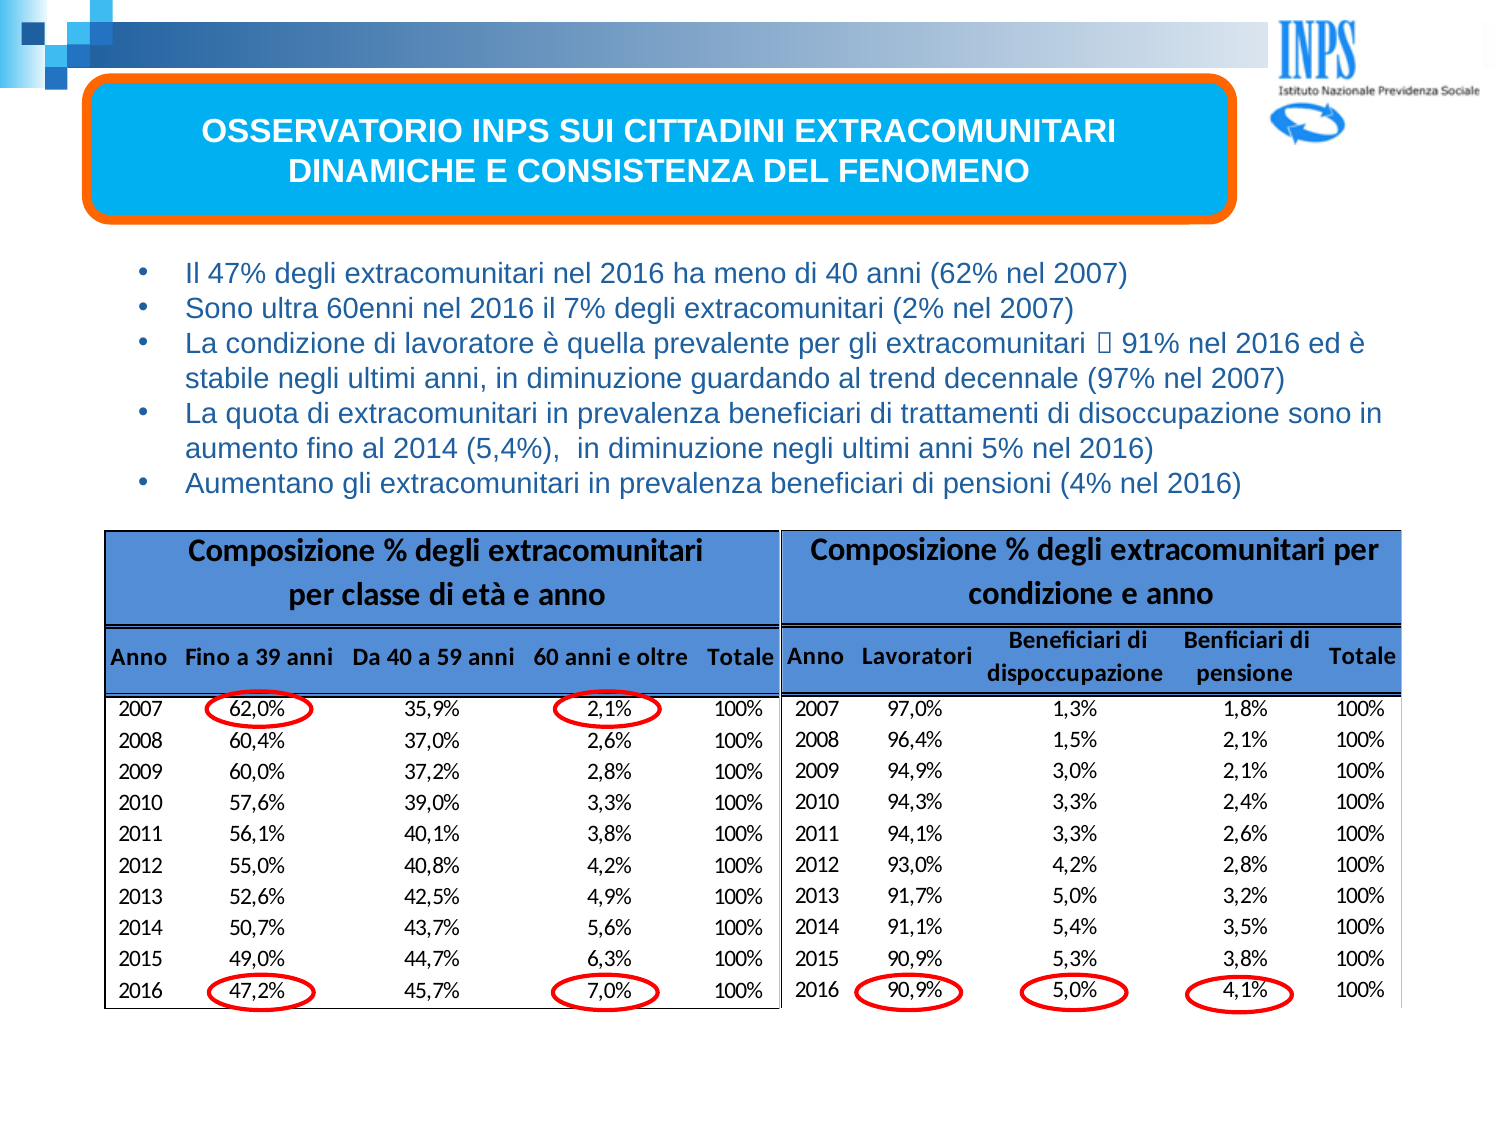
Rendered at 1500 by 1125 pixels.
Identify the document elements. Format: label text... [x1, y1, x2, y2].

text_box [86, 231, 1457, 367]
text_box OSSERVATORIO INPS SUI CITTADINI EXTRACOMUNITARI DINAMICHE E CONSISTENZA DEL FENOMENO [84, 76, 1235, 222]
picture [1268, 19, 1483, 145]
picture [103, 529, 1403, 1011]
text_box Il 47% degli extracomunitari nel 2016 ha meno di 40 anni (62% nel 2007) Sono ultra 60enni nel 2016 il 7% degli extracomunitari (2% nel 2007) La condizione di lavoratore è quella prevalente per gli extracomunitari  91% nel 2016 ed è stabile negli ultimi anni, in diminuzione guardando al trend decennale (97% nel 2007) La quota di extracomunitari in prevalenza beneficiari di trattamenti di disoccupazione sono in aumento fino al 2014 (5,4%), in diminuzione negli ultimi anni 5% nel 2016) Aumentano gli extracomunitari in prevalenza beneficiari di pensioni (4% nel 2016) [0, 246, 1403, 507]
